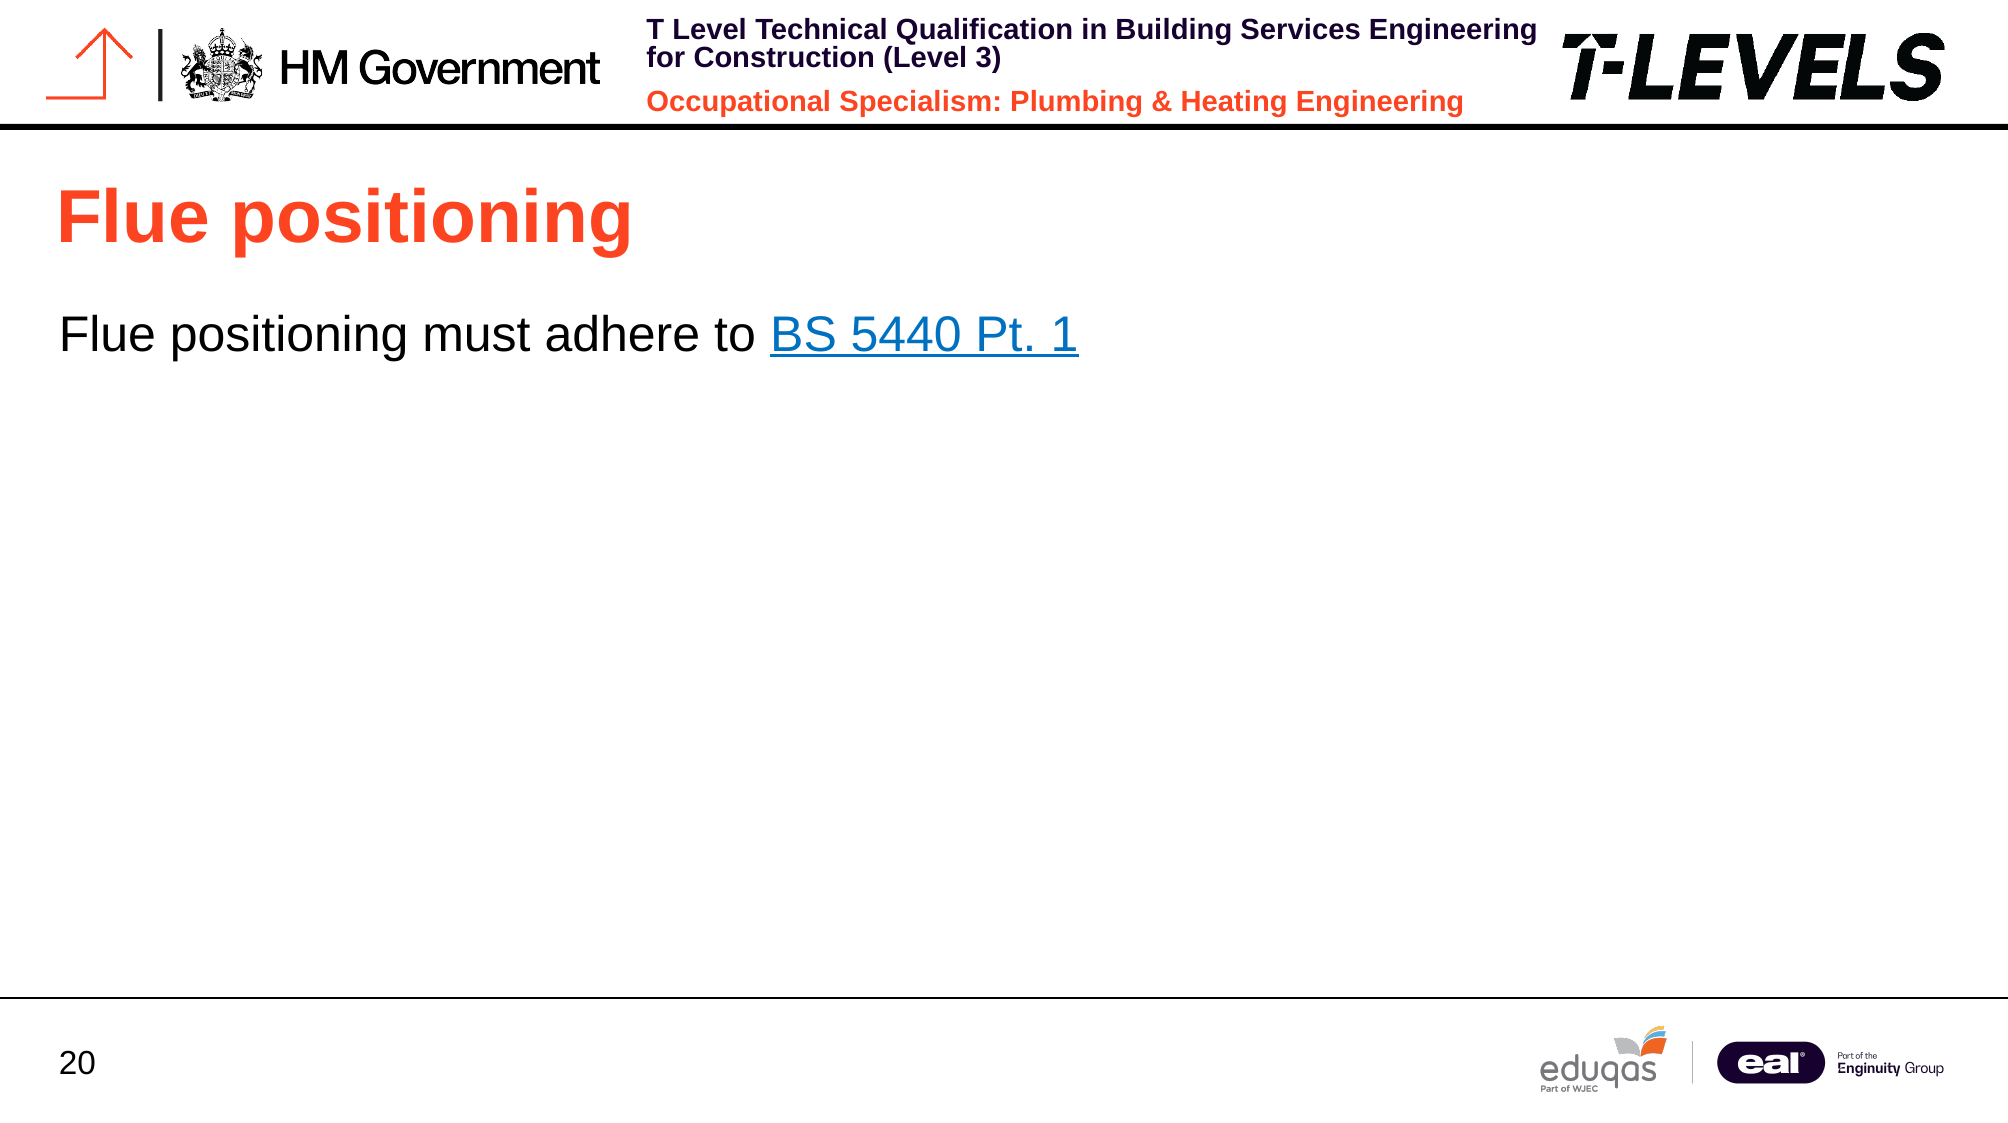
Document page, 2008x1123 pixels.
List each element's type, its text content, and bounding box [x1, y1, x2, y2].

picture [1535, 1021, 1949, 1097]
picture [1543, 25, 1964, 108]
picture [158, 28, 600, 102]
text_box Flue positioning must adhere to BS 5440 Pt. 1 [58, 295, 1472, 421]
title Flue positioning [41, 111, 1949, 314]
picture [41, 27, 139, 100]
